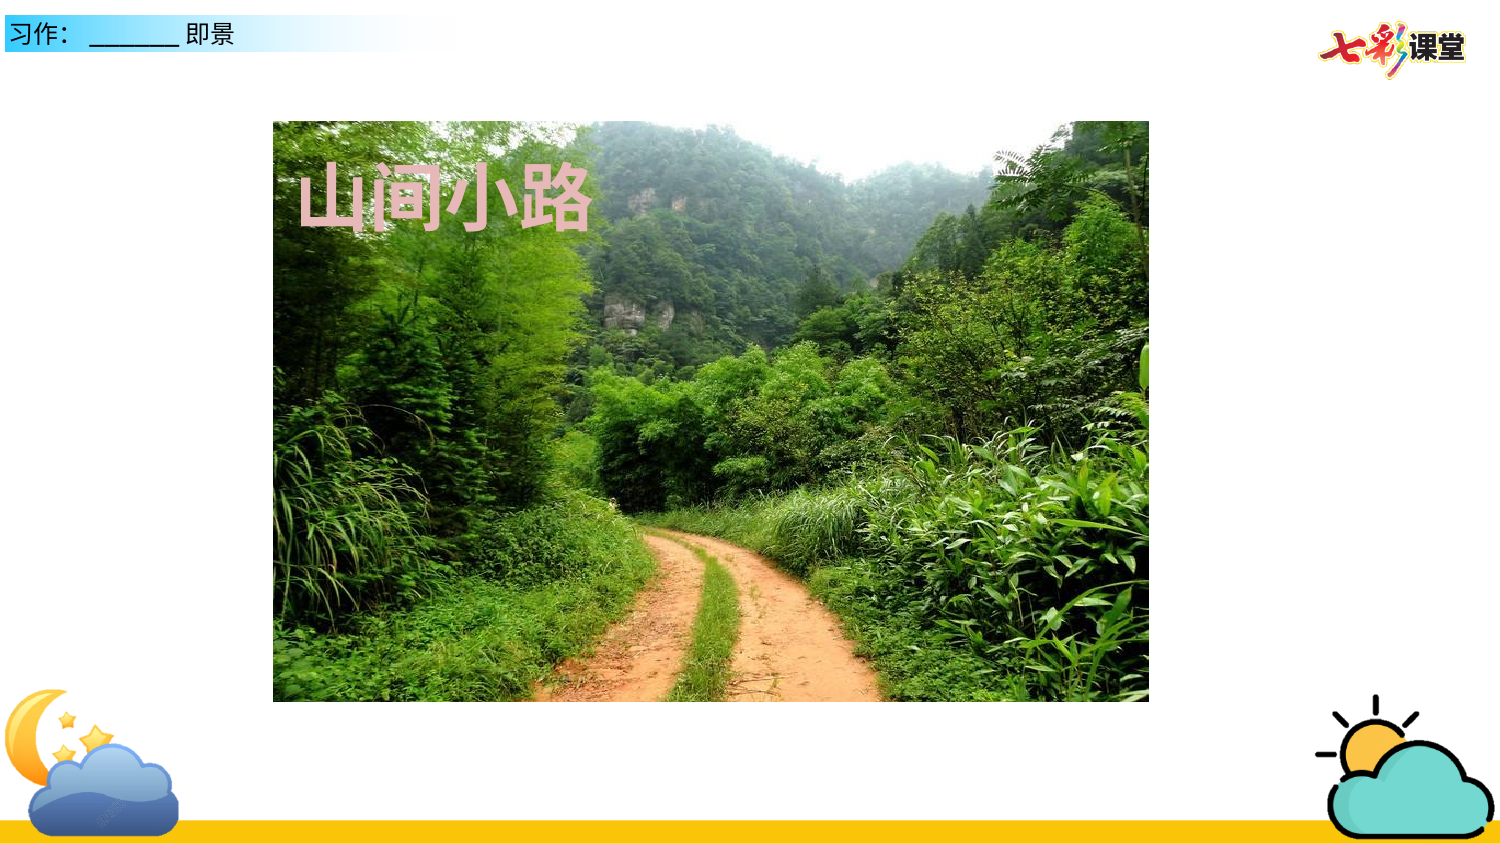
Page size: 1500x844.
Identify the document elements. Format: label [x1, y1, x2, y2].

picture [1316, 20, 1468, 80]
picture [1278, 640, 1500, 844]
picture [272, 121, 1150, 702]
picture [0, 686, 185, 844]
